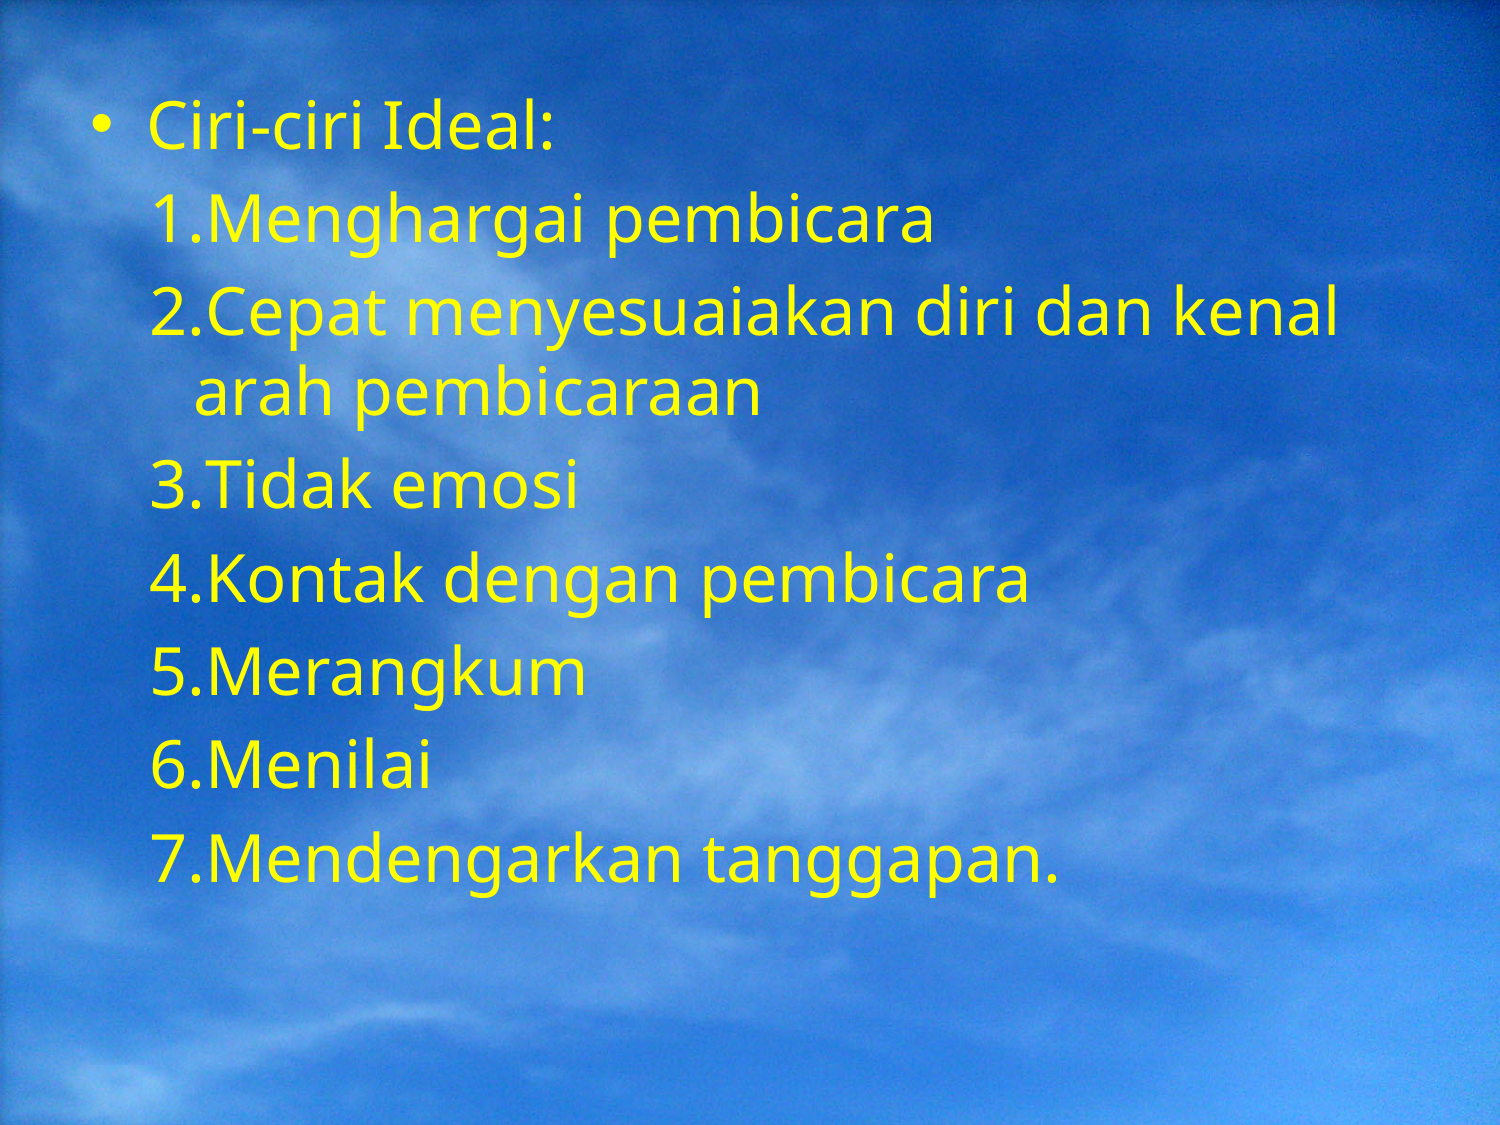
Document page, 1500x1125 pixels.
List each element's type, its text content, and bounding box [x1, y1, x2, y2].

picture [0, 0, 1500, 1125]
list Ciri-ciri Ideal: Menghargai pembicara Cepat menyesuaiakan diri dan kenal arah pembicaraan Tidak emosi Kontak dengan pembicara Merangkum Menilai Mendengarkan tanggapan. [75, 75, 1425, 1038]
